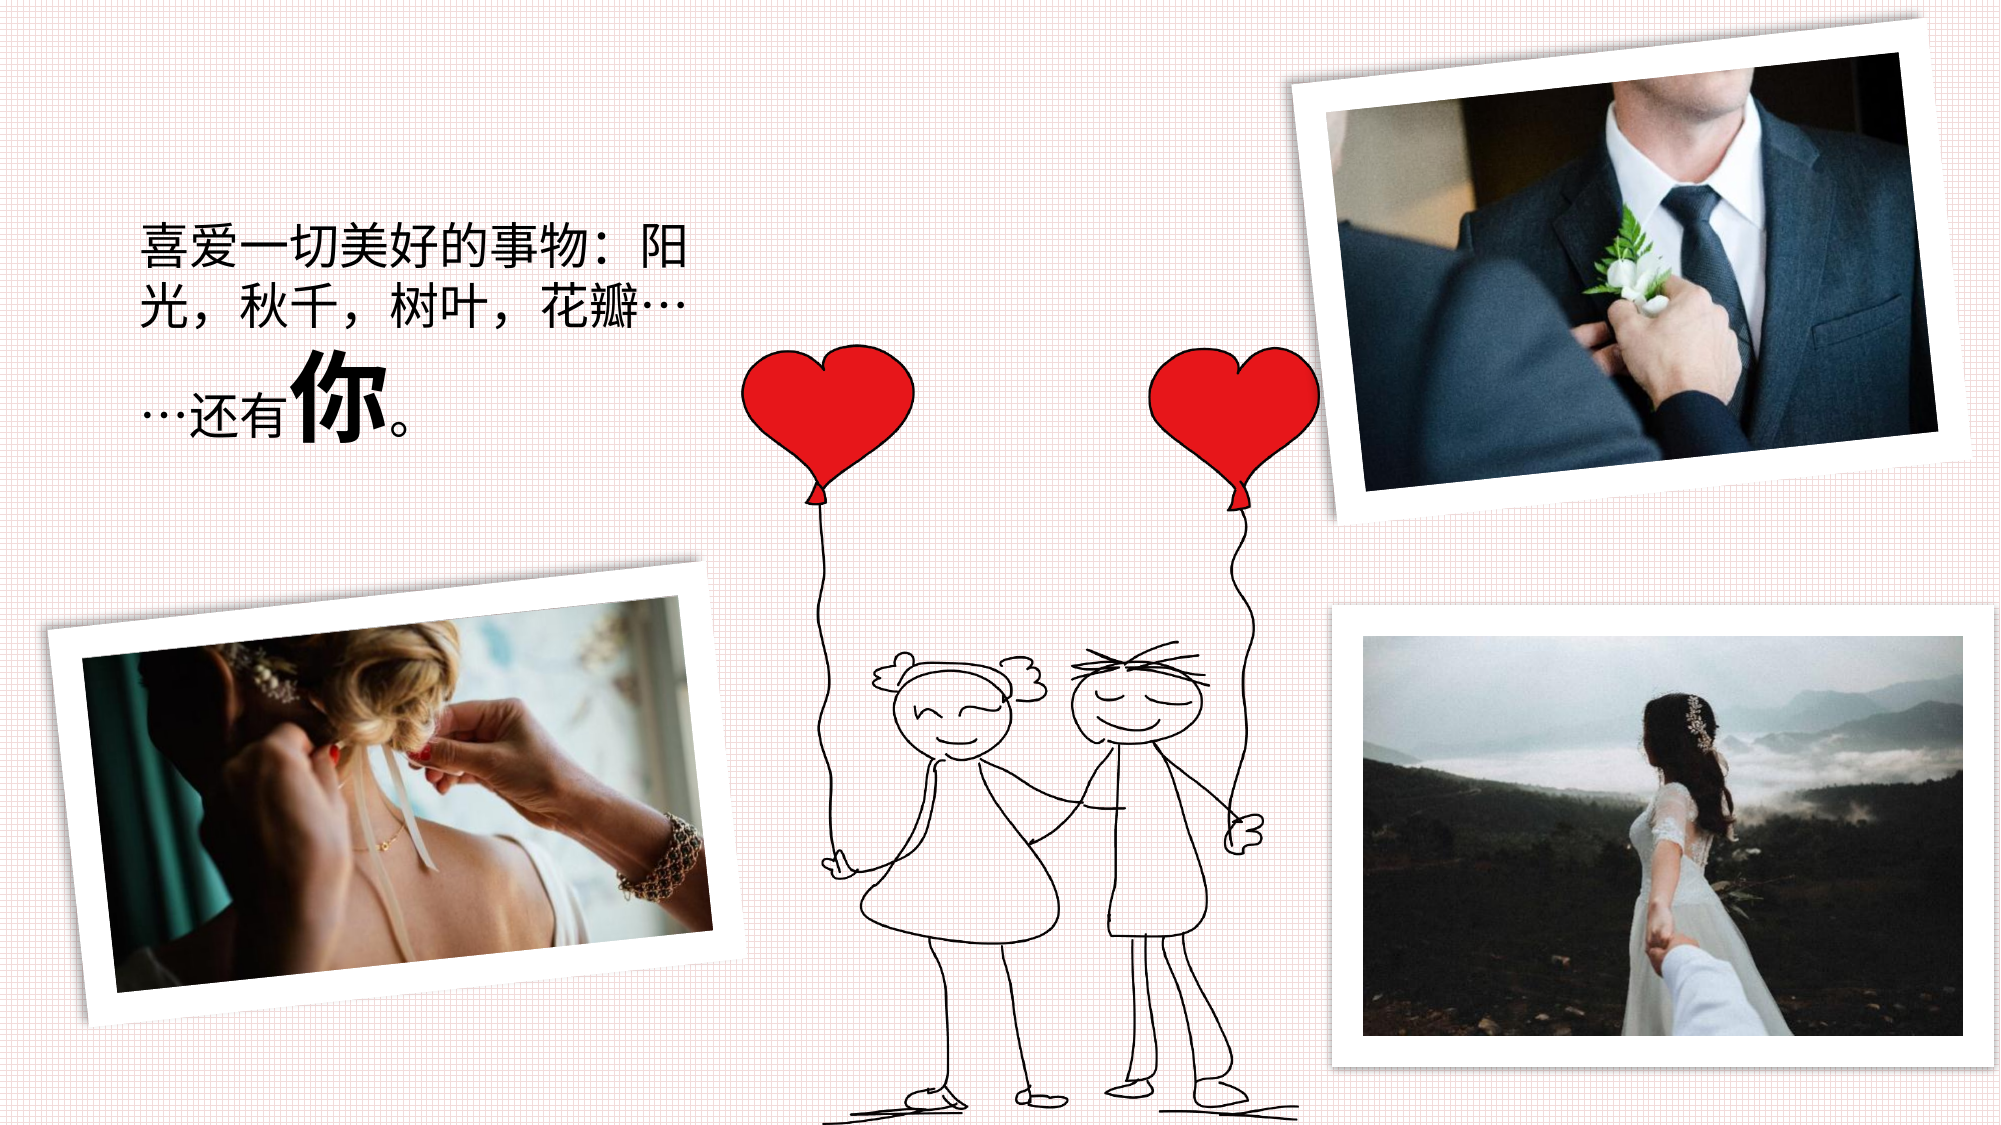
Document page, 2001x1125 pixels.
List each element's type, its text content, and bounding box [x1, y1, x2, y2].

picture [83, 597, 713, 992]
picture [741, 344, 1320, 1125]
picture [1327, 53, 1938, 491]
picture [1363, 635, 1964, 1036]
text_box 喜爱一切美好的事物：阳光，秋千，树叶，花瓣……还有你。 [124, 206, 742, 462]
